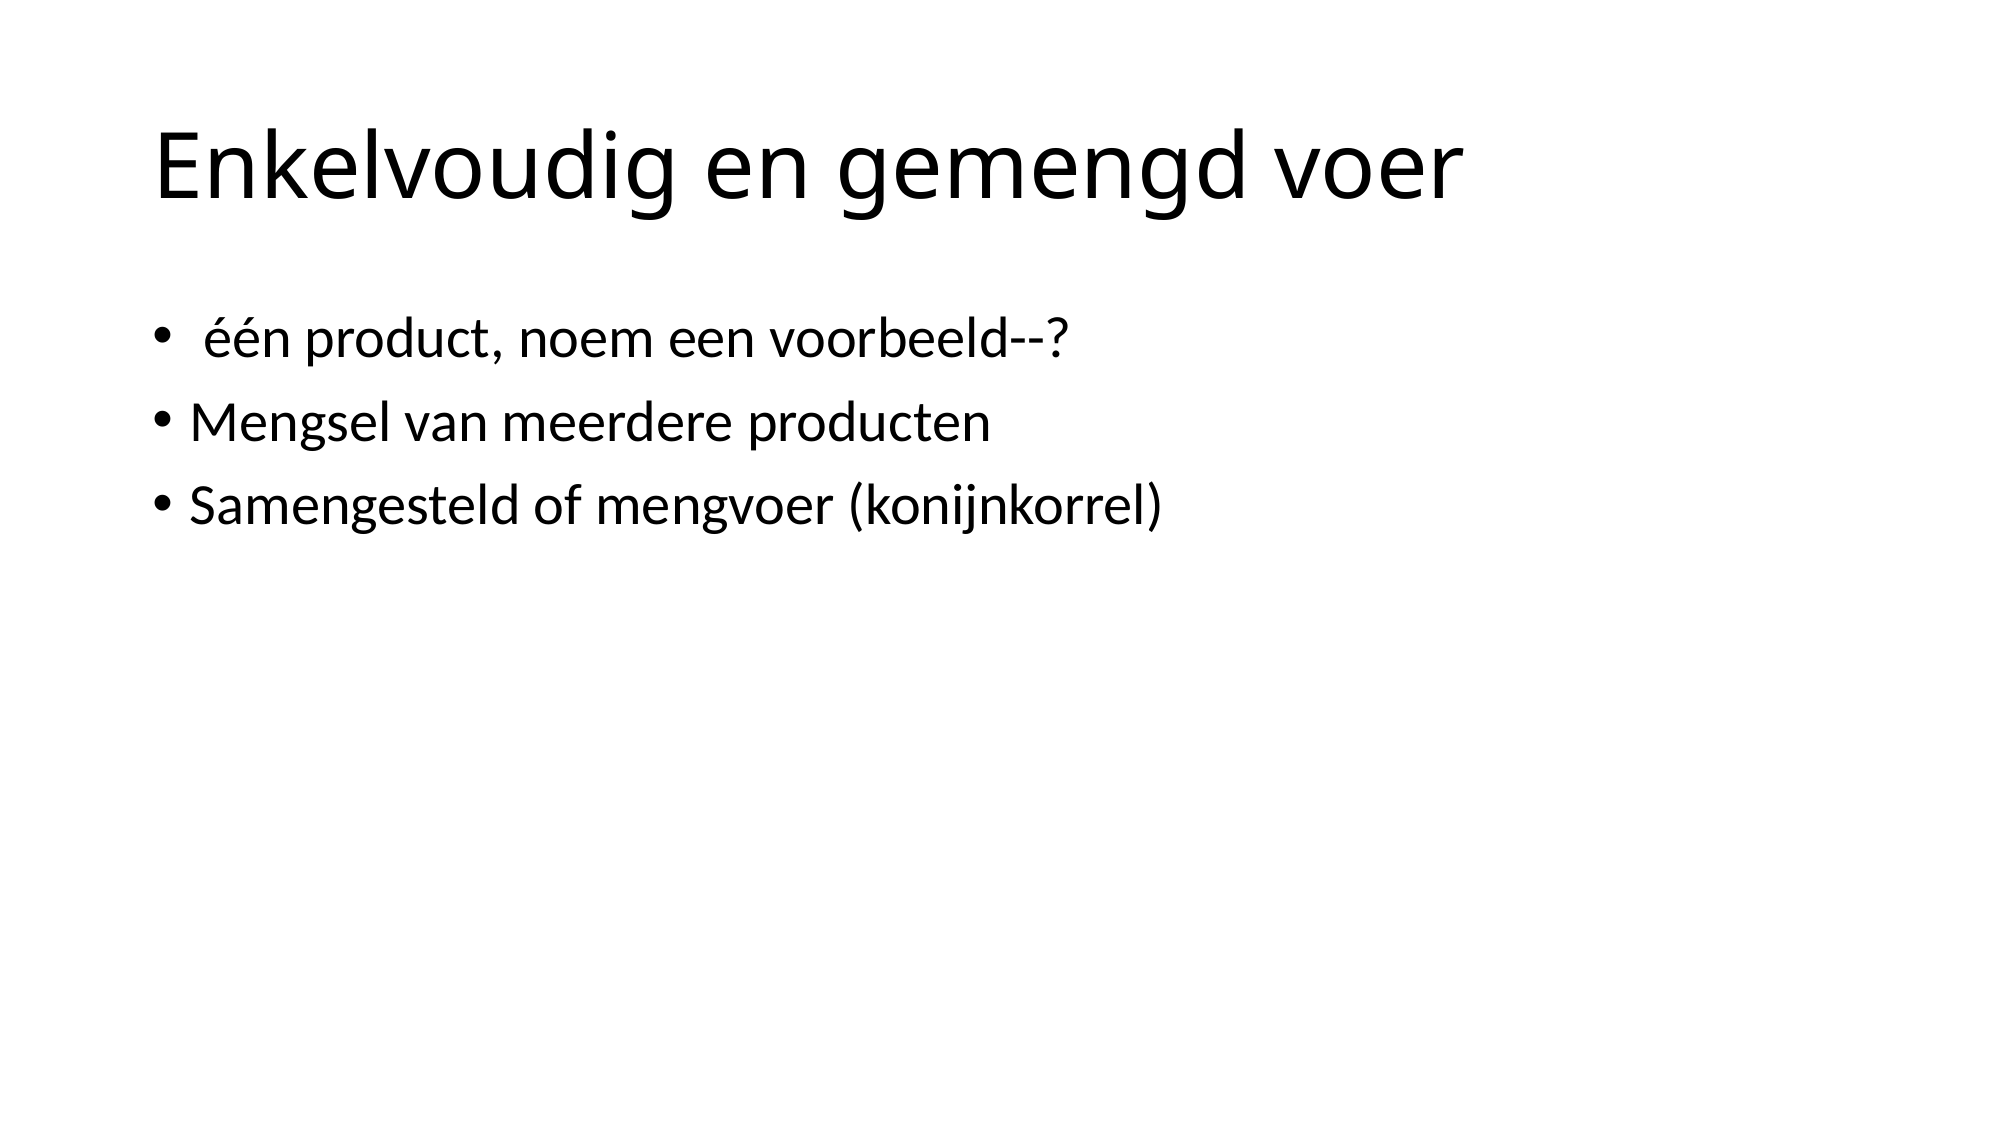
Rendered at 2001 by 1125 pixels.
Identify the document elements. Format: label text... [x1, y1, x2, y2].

title Enkelvoudig en gemengd voer [137, 59, 1863, 278]
list één product, noem een voorbeeld--? Mengsel van meerdere producten Samengesteld of mengvoer (konijnkorrel) [137, 299, 1863, 1014]
